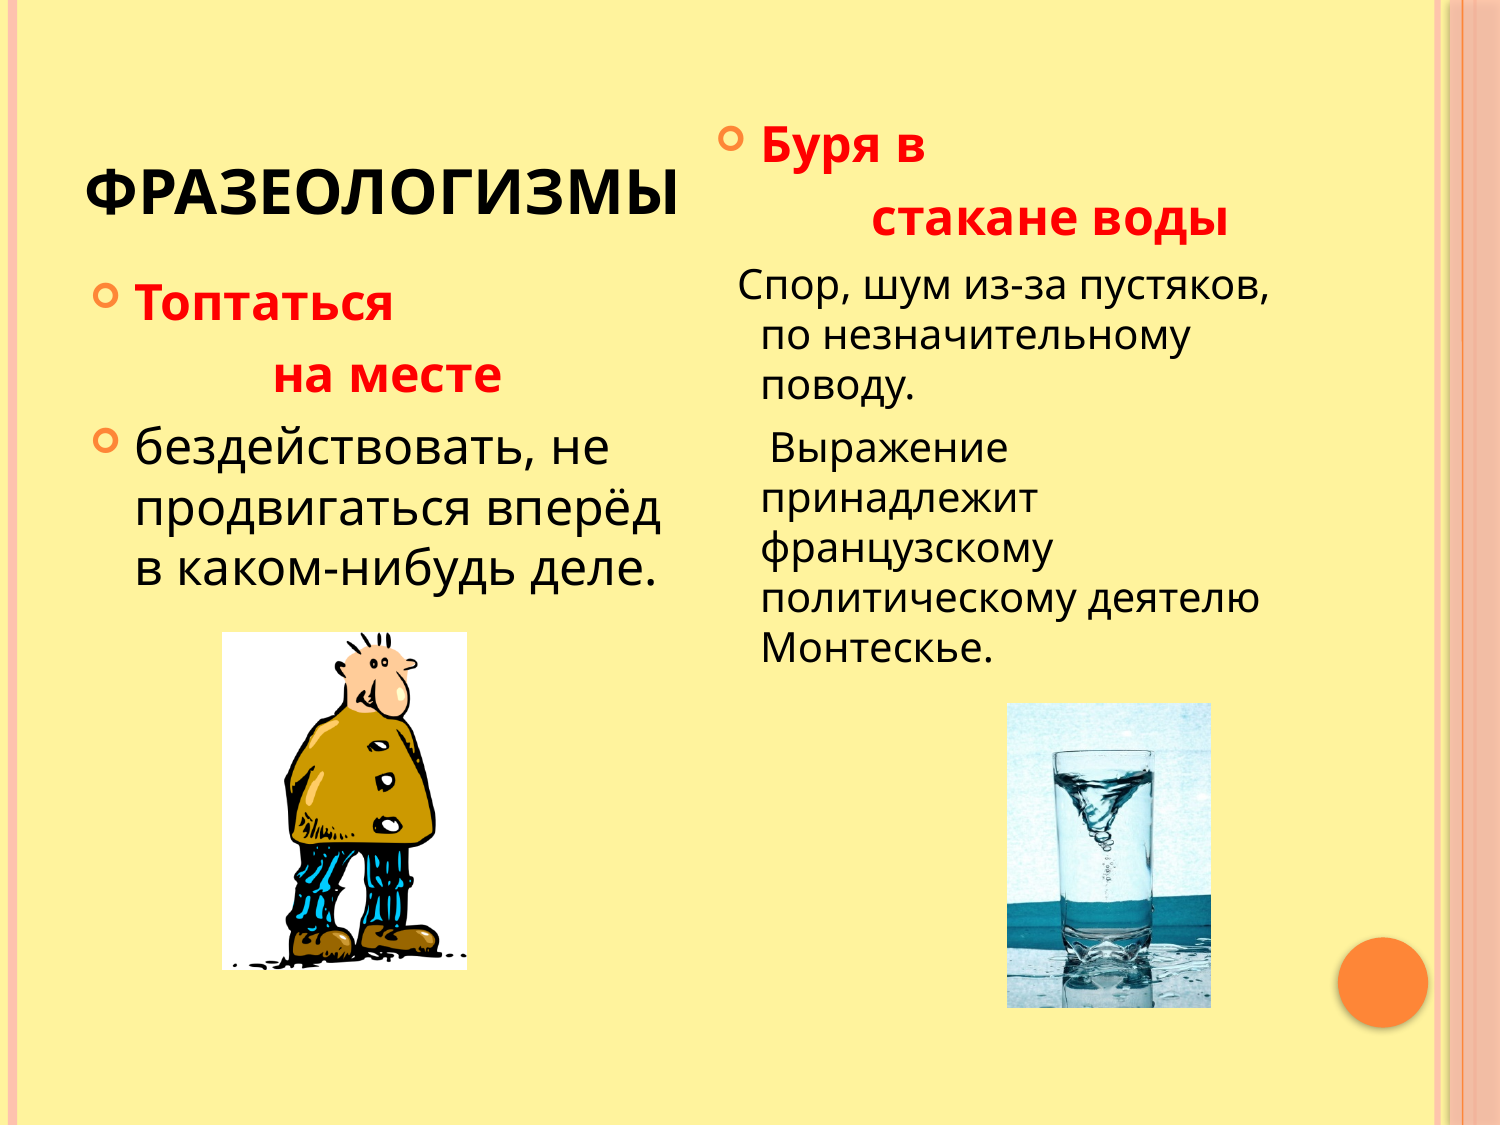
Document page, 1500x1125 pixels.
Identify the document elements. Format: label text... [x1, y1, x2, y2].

picture [1007, 702, 1212, 1009]
list Буря в стакане воды Спор, шум из-за пустяков, по незначительному поводу. Выражение принадлежит французскому политическому деятелю Монтескье. [700, 105, 1301, 1013]
title Фразеологизмы [70, 46, 1296, 235]
picture [222, 632, 467, 970]
list Топтаться на месте бездействовать, не продвигаться вперёд в каком-нибудь деле. [74, 262, 692, 1013]
